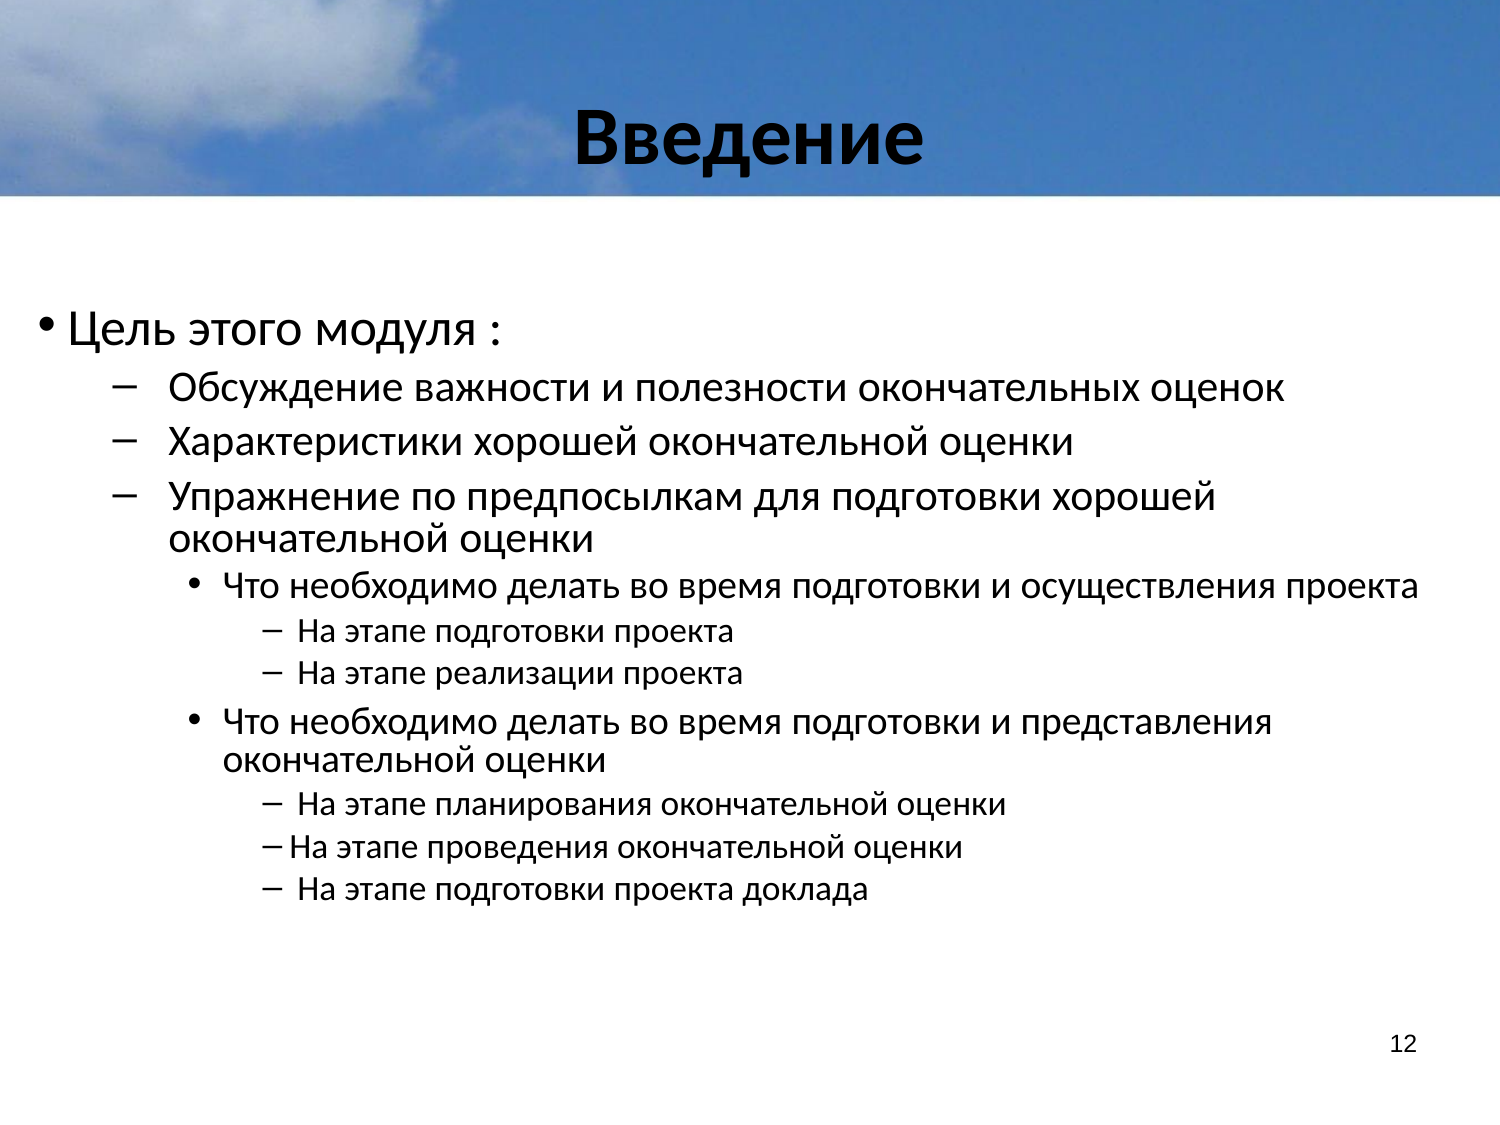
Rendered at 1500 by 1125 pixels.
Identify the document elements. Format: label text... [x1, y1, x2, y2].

slide_number 12 [1074, 709, 1425, 1125]
list Цель этого модуля : Обсуждение важности и полезности окончательных оценок Характеристики хорошей окончательной оценки Упражнение по предпосылкам для подготовки хорошей окончательной оценки Что необходимо делать во время подготовки и осуществления проекта На этапе подготовки проекта На этапе реализации проекта Что необходимо делать во время подготовки и представления окончательной оценки На этапе планирования окончательной оценки На этапе проведения окончательной оценки На этапе подготовки проекта доклада [36, 249, 1463, 1051]
title Введение [36, 36, 1463, 226]
picture [0, 0, 1500, 878]
